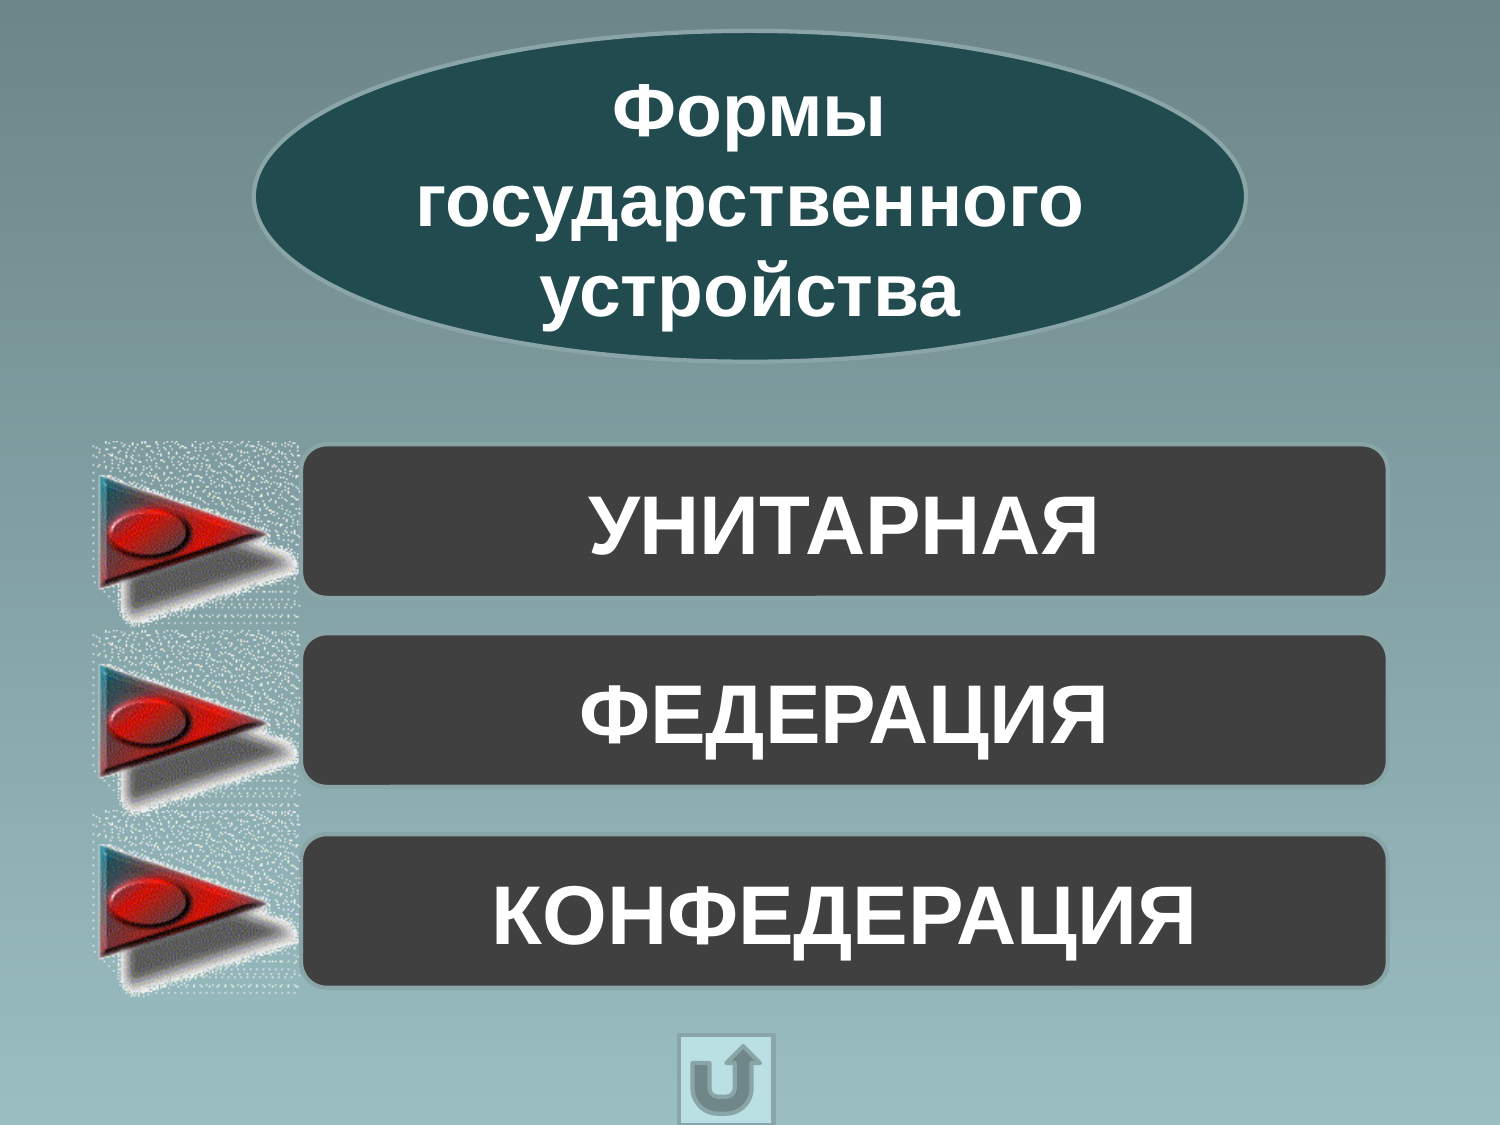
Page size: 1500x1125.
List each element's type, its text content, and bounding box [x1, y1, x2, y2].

text_box Формы государственного устройства [251, 28, 1249, 364]
text_box КОНФЕДЕРАЦИЯ [307, 832, 1390, 990]
text_box [677, 1033, 776, 1125]
text_box ФЕДЕРАЦИЯ [307, 631, 1390, 789]
picture [85, 441, 302, 1027]
text_box УНИТАРНАЯ [307, 442, 1390, 600]
